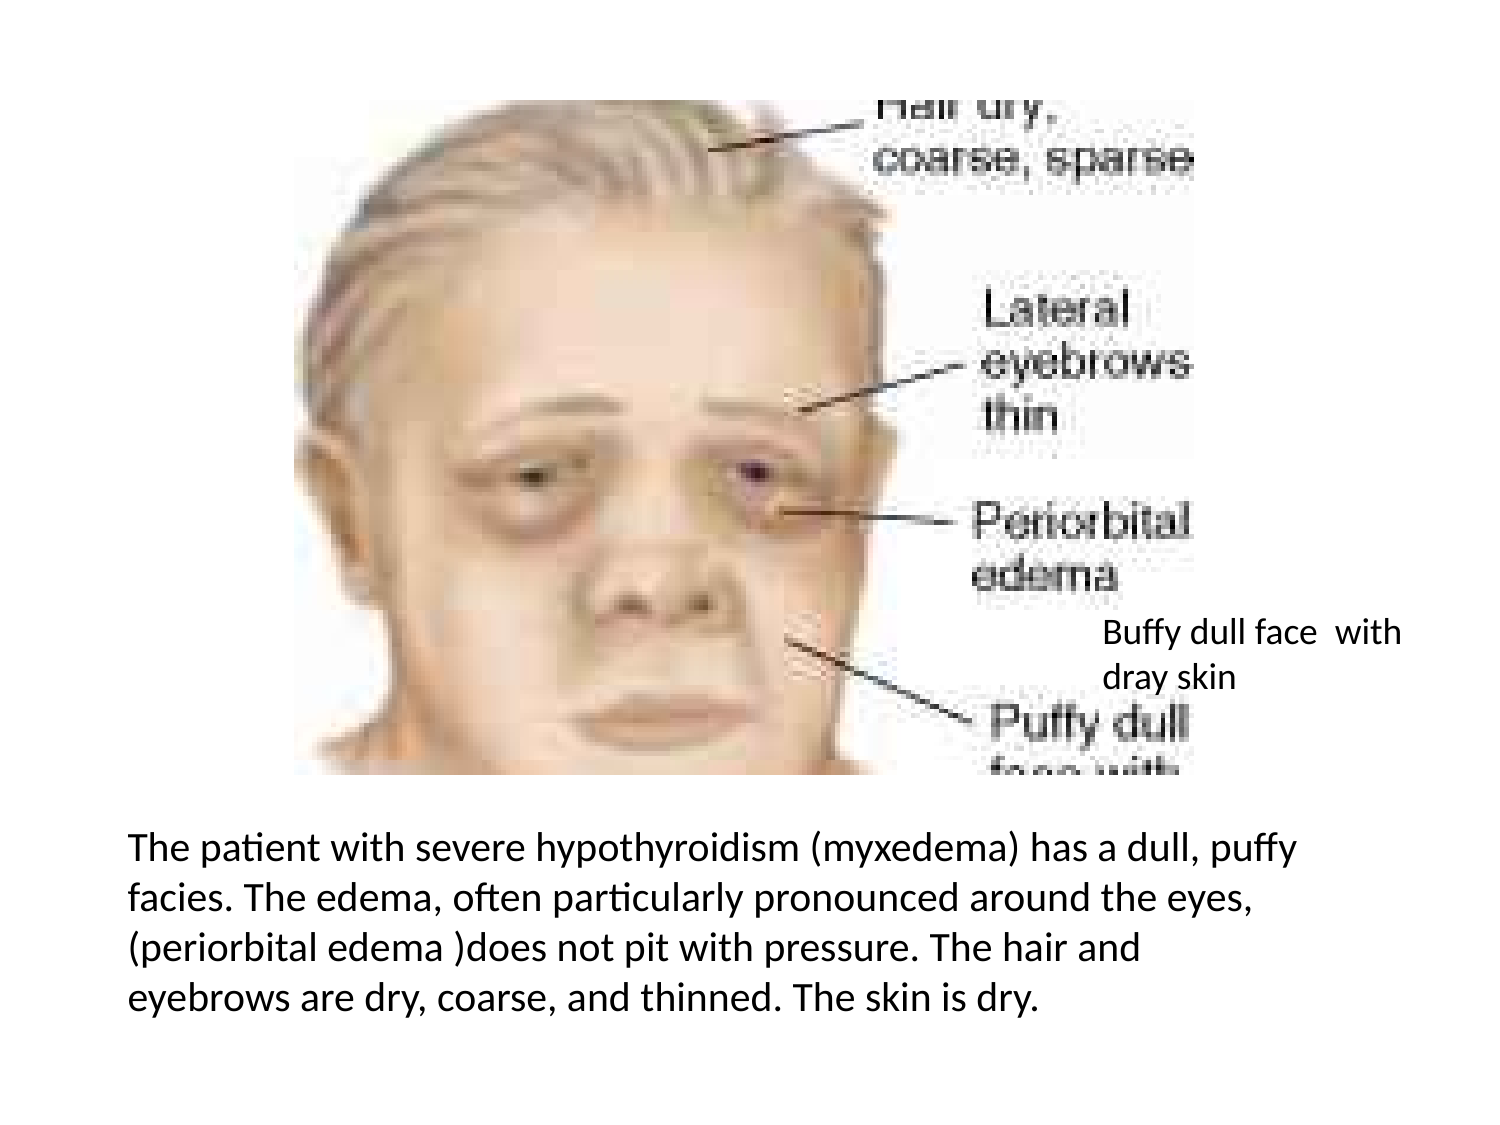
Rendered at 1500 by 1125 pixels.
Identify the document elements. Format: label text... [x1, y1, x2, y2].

text_box Buffy dull face with dray skin [1198, 599, 1438, 705]
picture [293, 100, 1195, 776]
list The patient with severe hypothyroidism (myxedema) has a dull, puffy facies. The edema, often particularly pronounced around the eyes, (periorbital edema )does not pit with pressure. The hair and eyebrows are dry, coarse, and thinned. The skin is dry. [112, 812, 1325, 1013]
